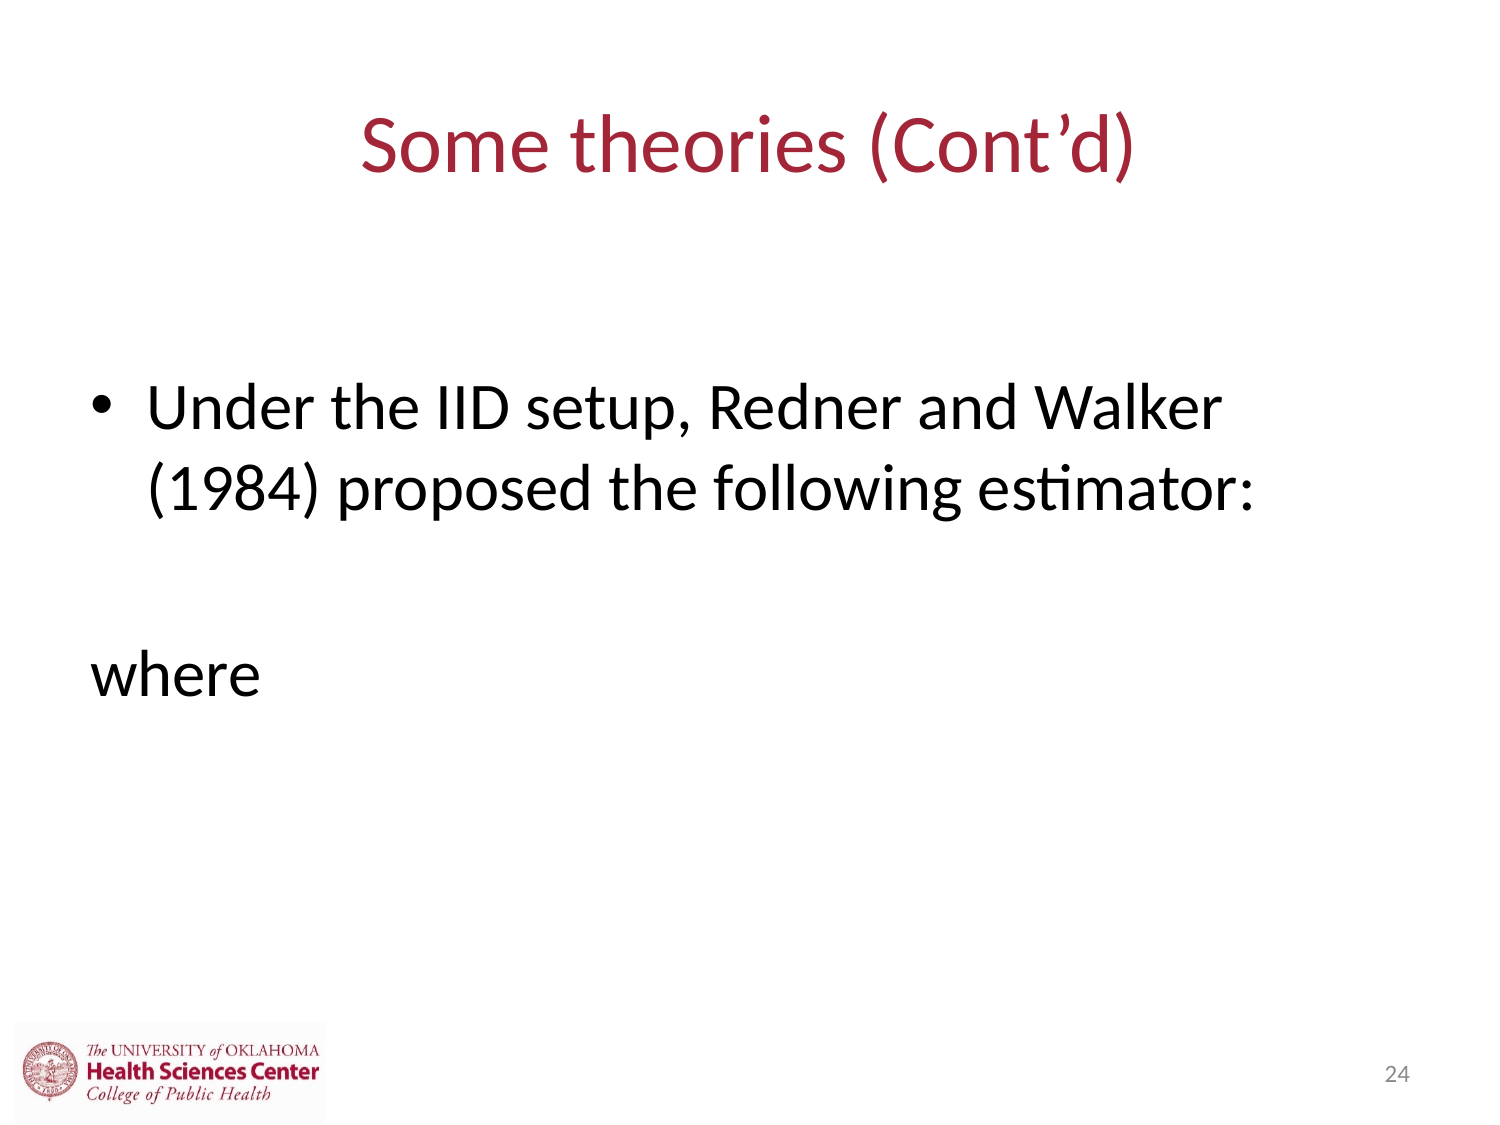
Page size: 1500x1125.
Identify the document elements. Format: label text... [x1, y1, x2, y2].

picture [15, 1022, 325, 1125]
slide_number 24 [1074, 1042, 1425, 1103]
title Some theories (Cont’d) [75, 45, 1425, 233]
